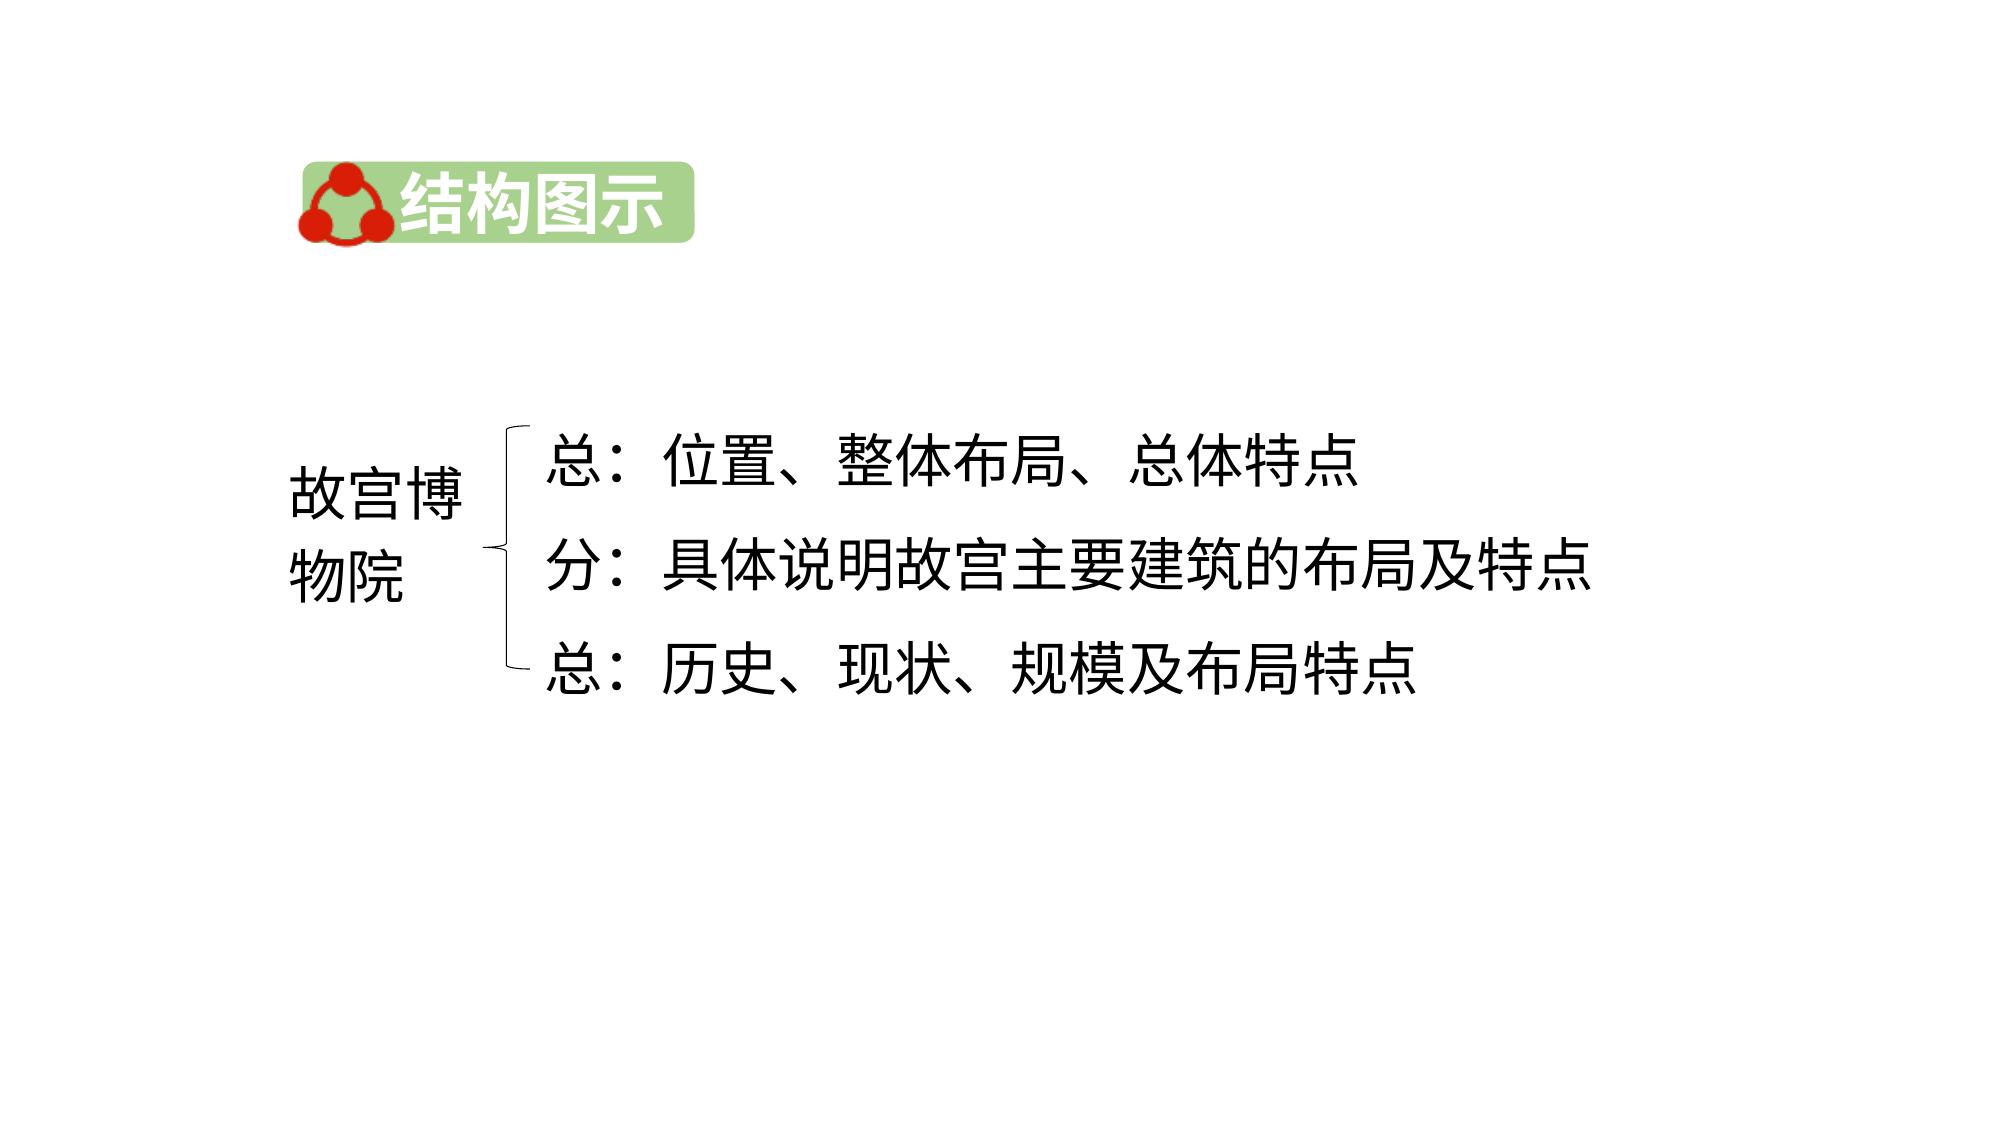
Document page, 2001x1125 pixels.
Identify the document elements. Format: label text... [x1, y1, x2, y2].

picture [296, 154, 396, 254]
text_box 故宫博 物院 [273, 436, 505, 619]
text_box 结构图示 [396, 154, 695, 249]
text_box 总：位置、整体布局、总体特点 分：具体说明故宫主要建筑的布局及特点 总：历史、现状、规模及布局特点 [529, 382, 1646, 710]
text_box [482, 425, 529, 670]
